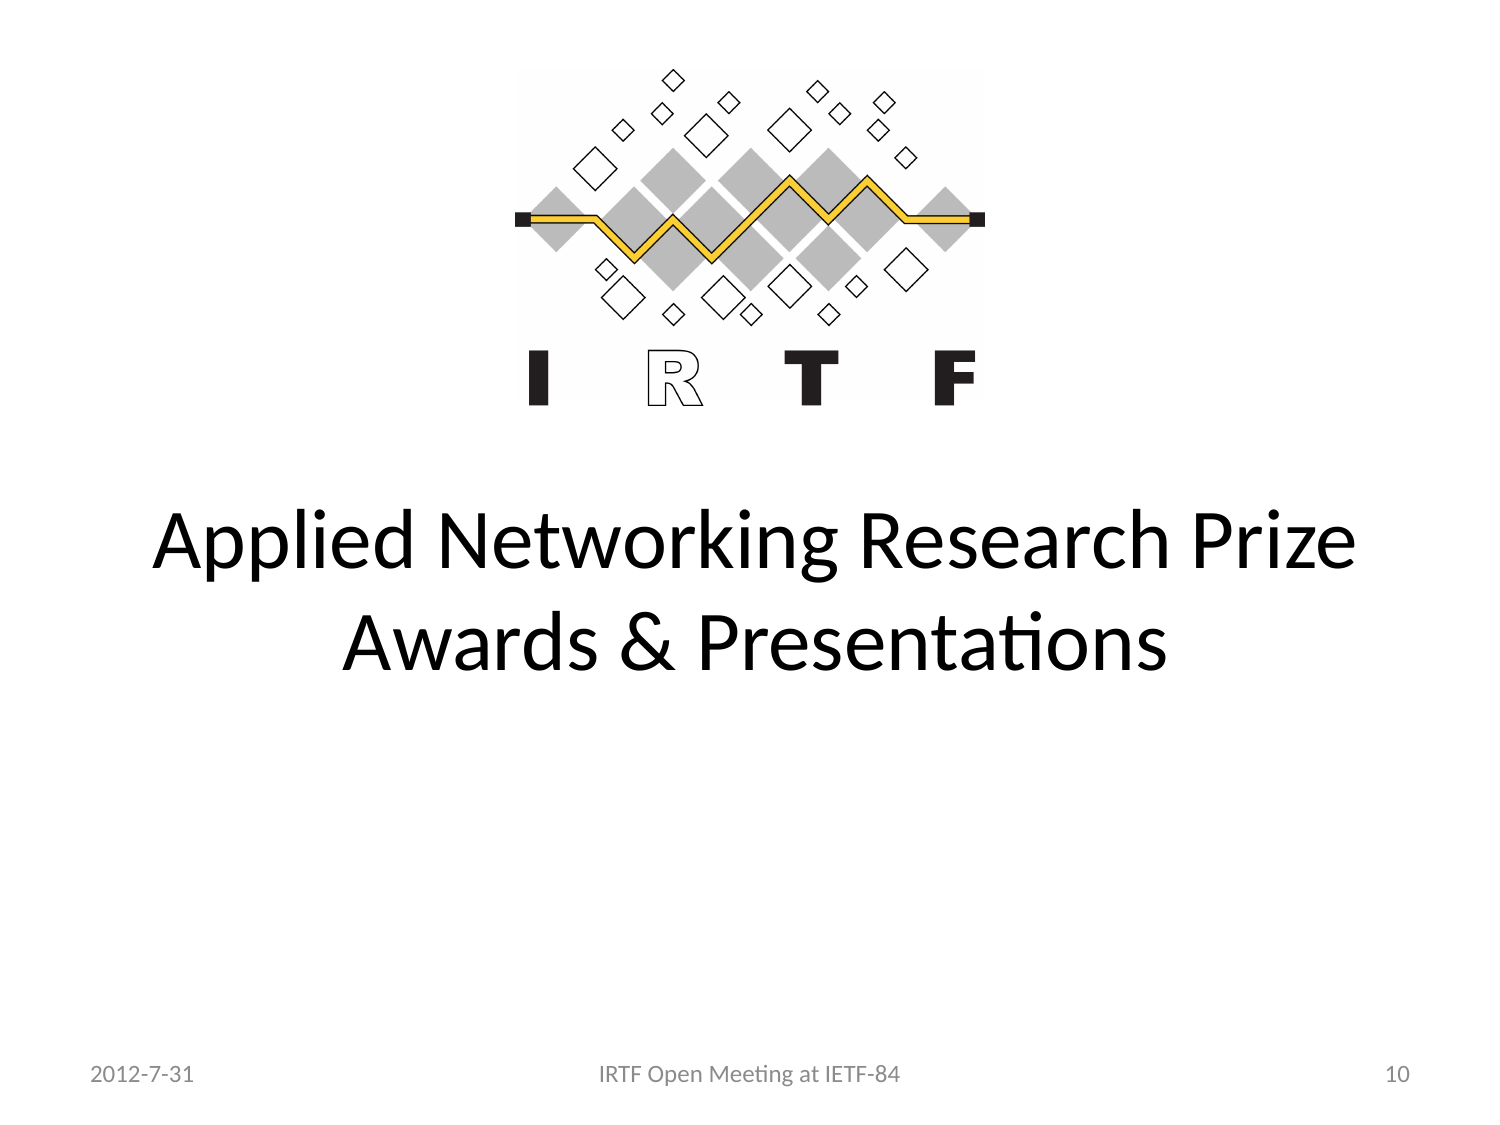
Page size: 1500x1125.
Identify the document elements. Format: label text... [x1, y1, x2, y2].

picture [515, 69, 985, 406]
slide_number 10 [1074, 1042, 1425, 1103]
footer IRTF Open Meeting at IETF-84 [512, 1042, 988, 1103]
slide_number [75, 1042, 425, 1103]
title Applied Networking Research Prize Awards & Presentations [118, 475, 1394, 700]
